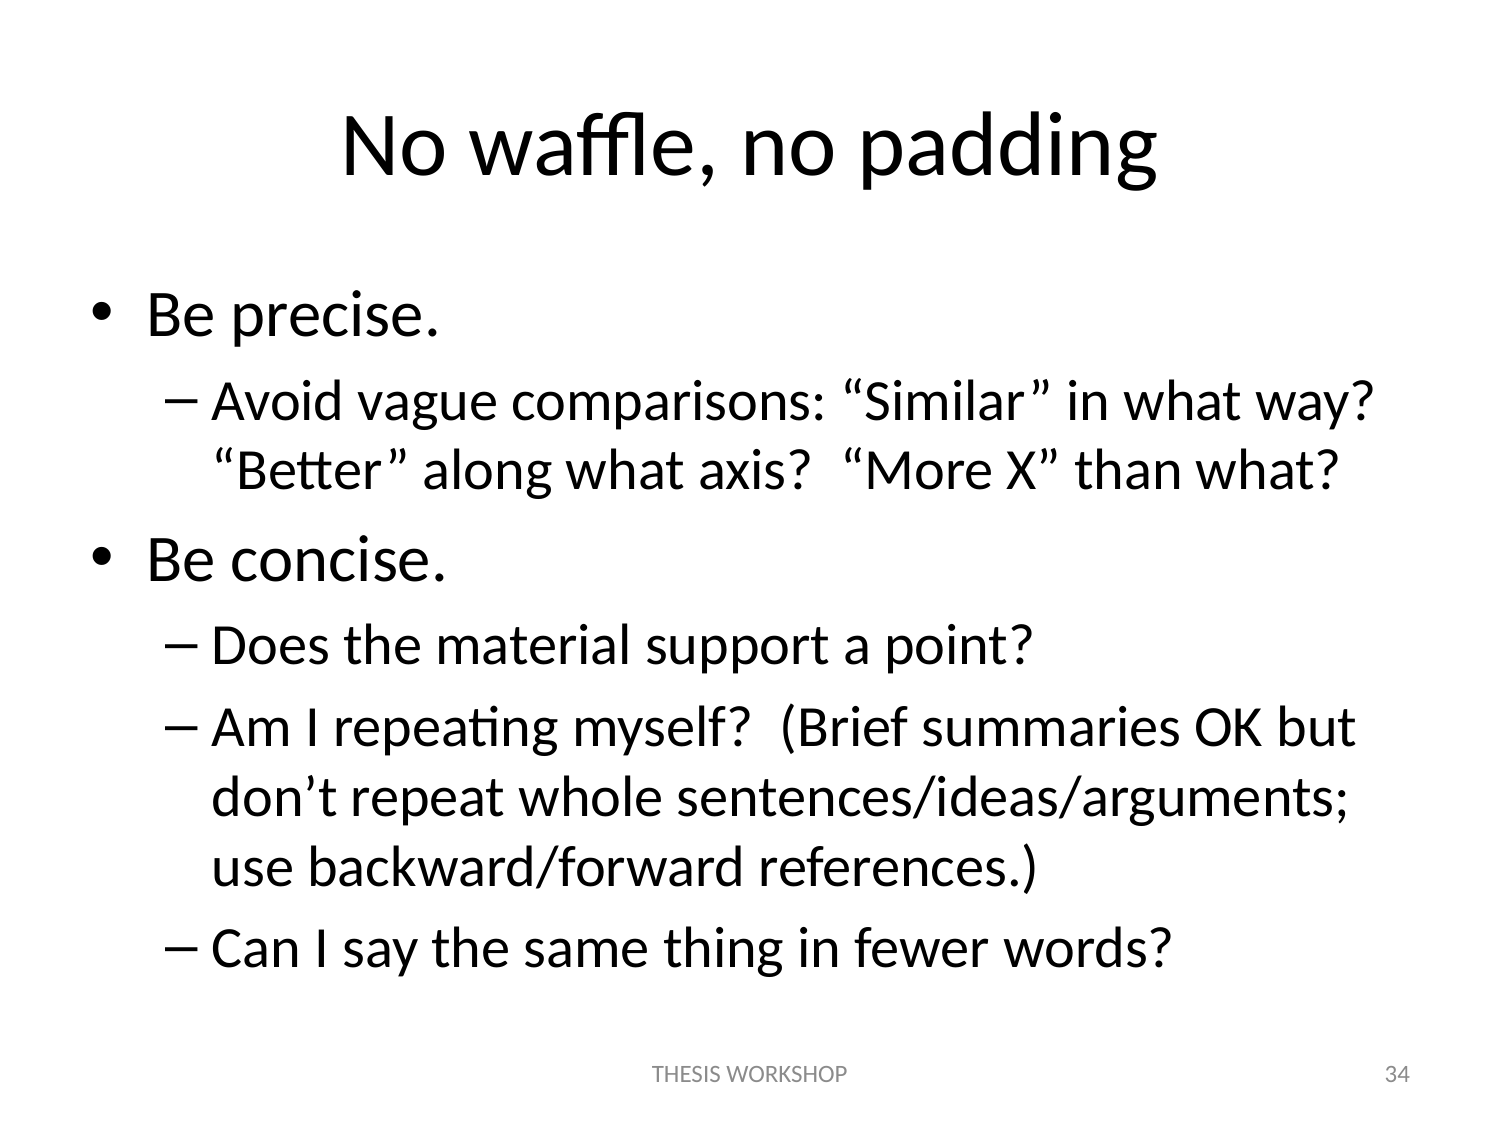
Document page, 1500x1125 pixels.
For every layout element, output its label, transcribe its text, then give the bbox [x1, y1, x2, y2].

list Be precise. Avoid vague comparisons: “Similar” in what way? “Better” along what axis? “More X” than what? Be concise. Does the material support a point? Am I repeating myself? (Brief summaries OK but don’t repeat whole sentences/ideas/arguments; use backward/forward references.) Can I say the same thing in fewer words? [75, 262, 1425, 1005]
footer THESIS WORKSHOP [512, 1042, 988, 1103]
title No waffle, no padding [75, 45, 1425, 233]
slide_number 34 [1074, 1042, 1425, 1103]
